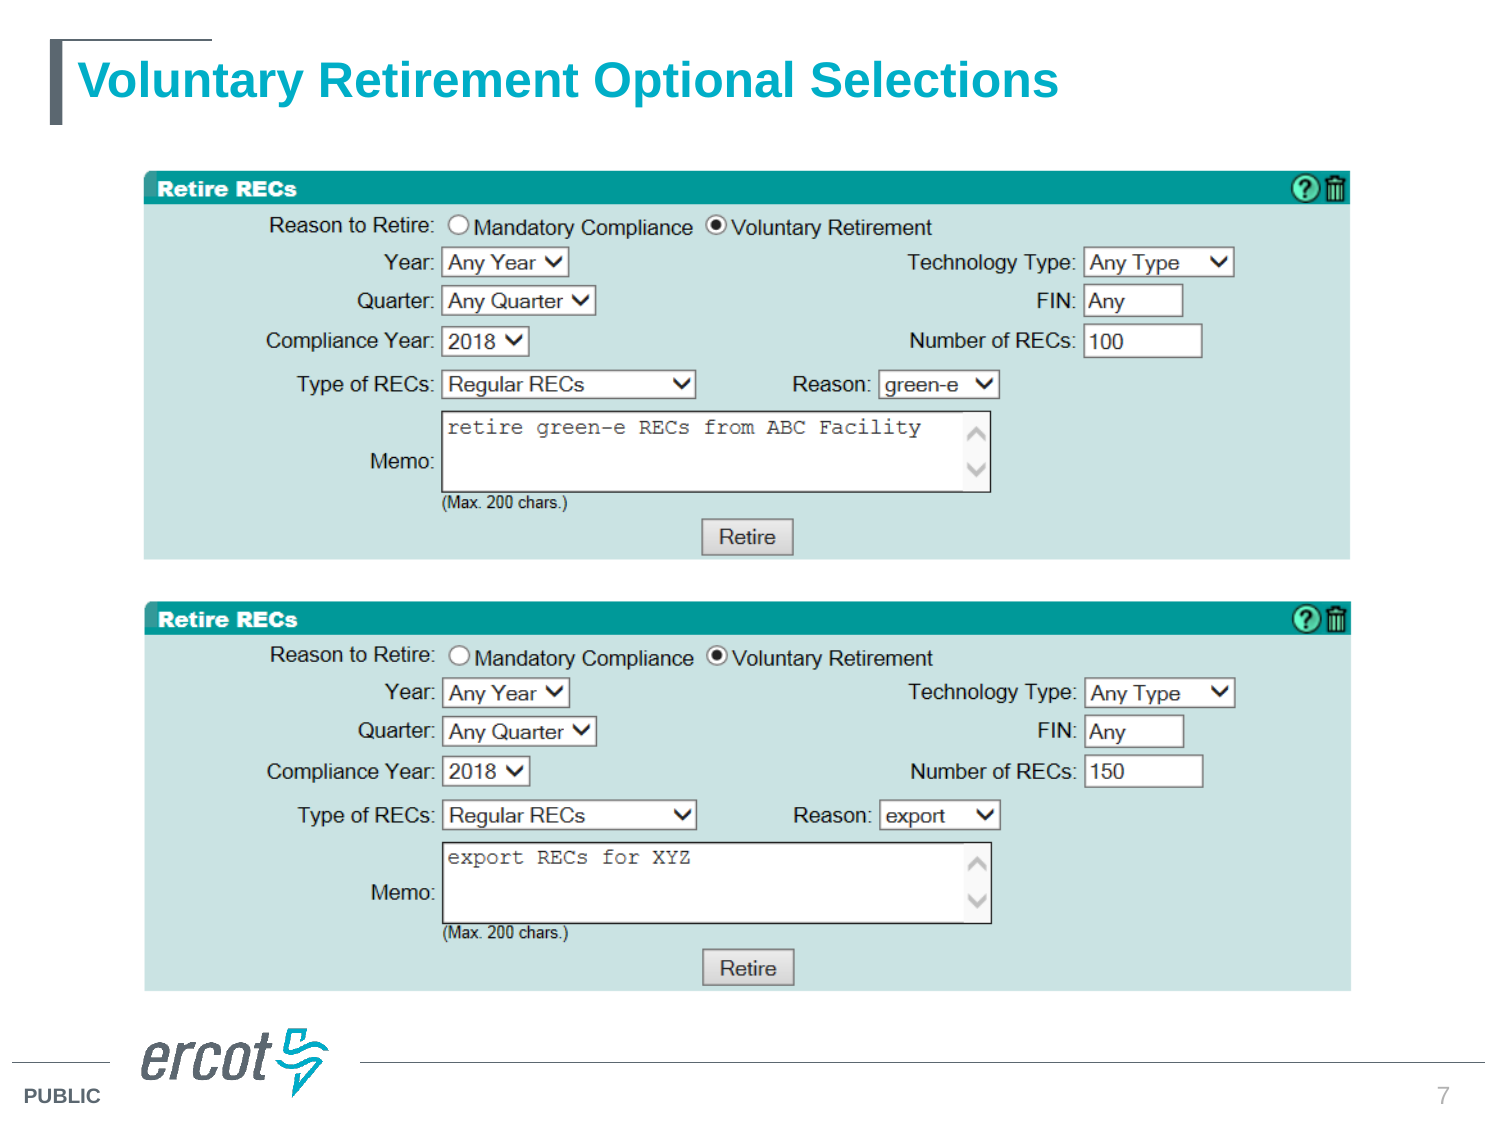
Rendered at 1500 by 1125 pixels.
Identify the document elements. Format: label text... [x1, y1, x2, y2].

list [134, 162, 1363, 576]
picture [137, 599, 1355, 995]
slide_number 7 [1400, 1076, 1488, 1113]
title Voluntary Retirement Optional Selections [62, 39, 1450, 125]
picture [137, 1024, 332, 1100]
